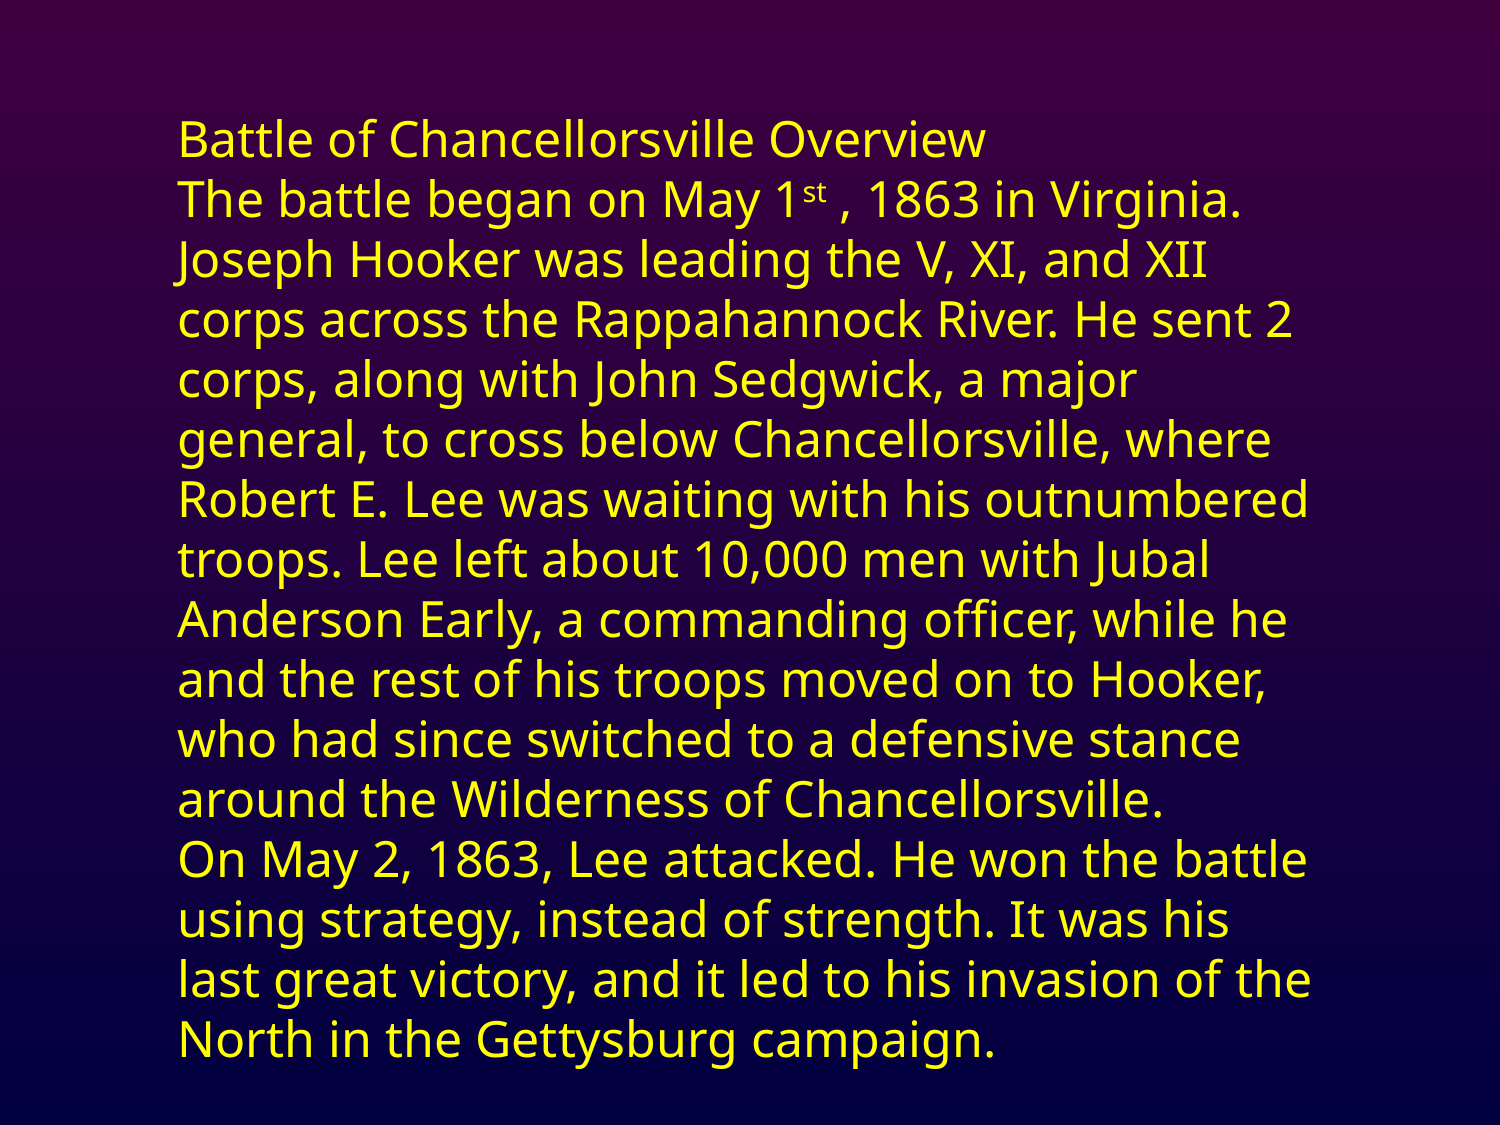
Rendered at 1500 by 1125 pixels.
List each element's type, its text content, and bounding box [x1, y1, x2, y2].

text_box Battle of Chancellorsville Overview The battle began on May 1st , 1863 in Virginia. Joseph Hooker was leading the V, XI, and XII corps across the Rappahannock River. He sent 2 corps, along with John Sedgwick, a major general, to cross below Chancellorsville, where Robert E. Lee was waiting with his outnumbered troops. Lee left about 10,000 men with Jubal Anderson Early, a commanding officer, while he and the rest of his troops moved on to Hooker, who had since switched to a defensive stance around the Wilderness of Chancellorsville. On May 2, 1863, Lee attacked. He won the battle using strategy, instead of strength. It was his last great victory, and it led to his invasion of the North in the Gettysburg campaign. [162, 99, 1338, 1075]
